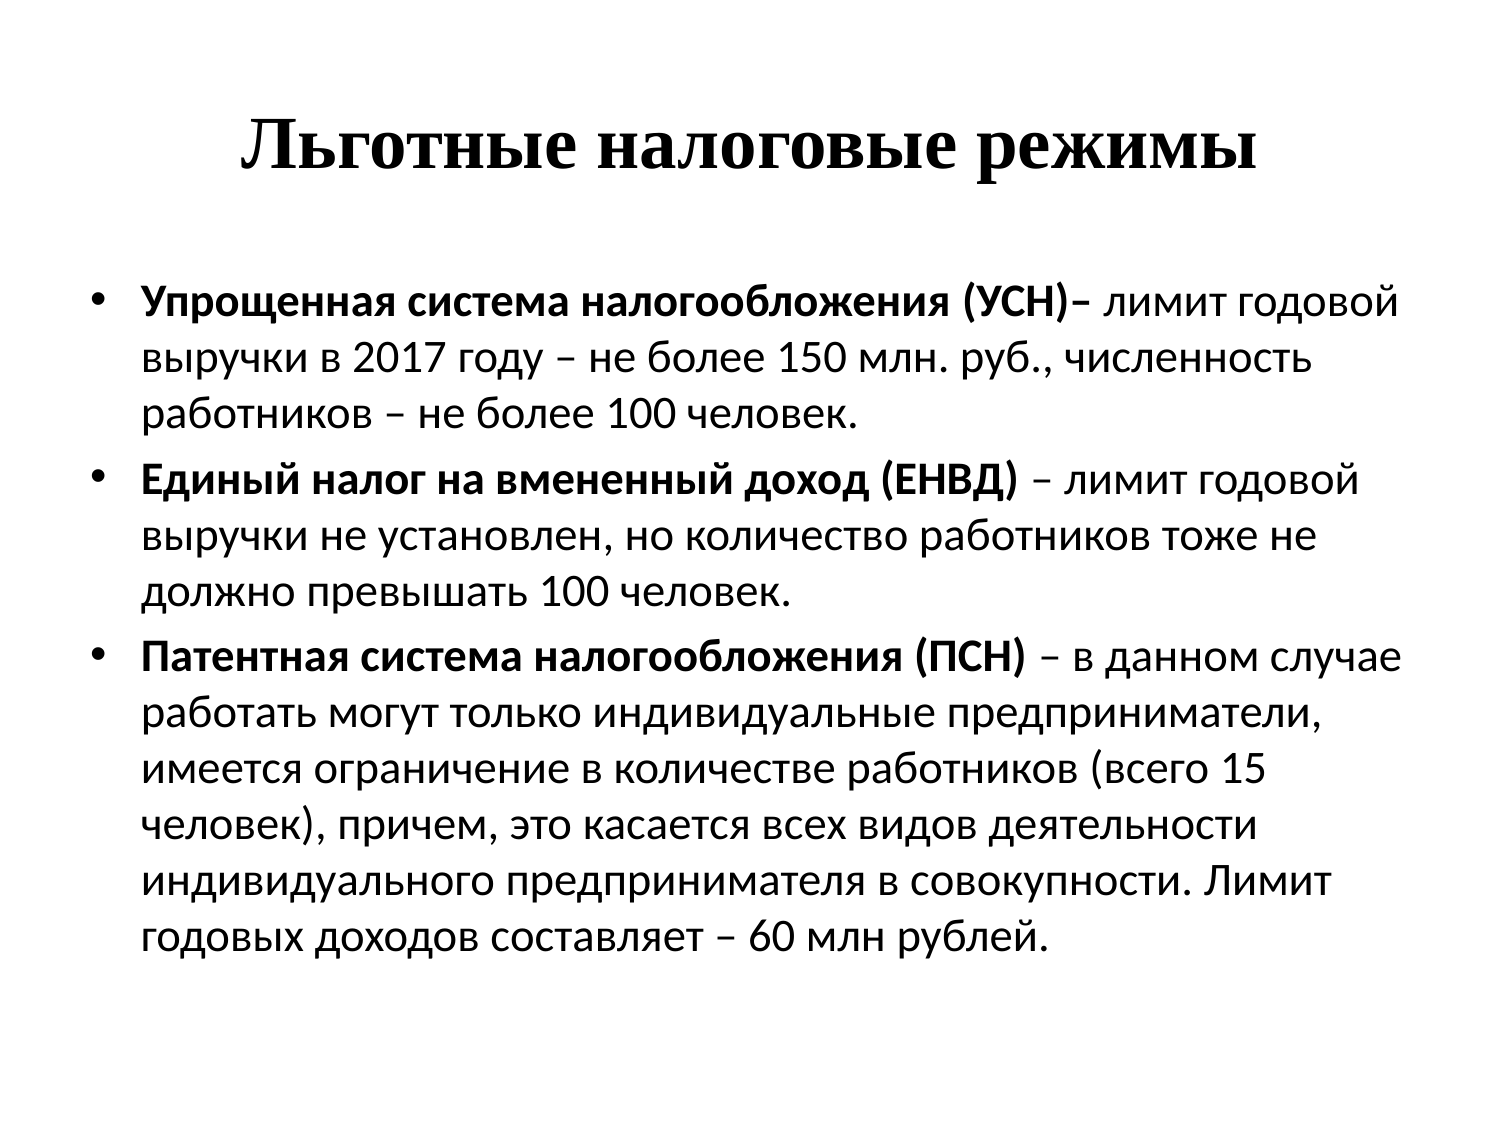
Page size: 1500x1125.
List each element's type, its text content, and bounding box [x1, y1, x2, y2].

title Льготные налоговые режимы [75, 45, 1425, 233]
list Упрощенная система налогообложения (УСН)– лимит годовой выручки в 2017 году – не более 150 млн. руб., численность работников – не более 100 человек. Единый налог на вмененный доход (ЕНВД) – лимит годовой выручки не установлен, но количество работников тоже не должно превышать 100 человек. Патентная система налогообложения (ПСН) – в данном случае работать могут только индивидуальные предприниматели, имеется ограничение в количестве работников (всего 15 человек), причем, это касается всех видов деятельности индивидуального предпринимателя в совокупности. Лимит годовых доходов составляет – 60 млн рублей. [75, 262, 1425, 1005]
